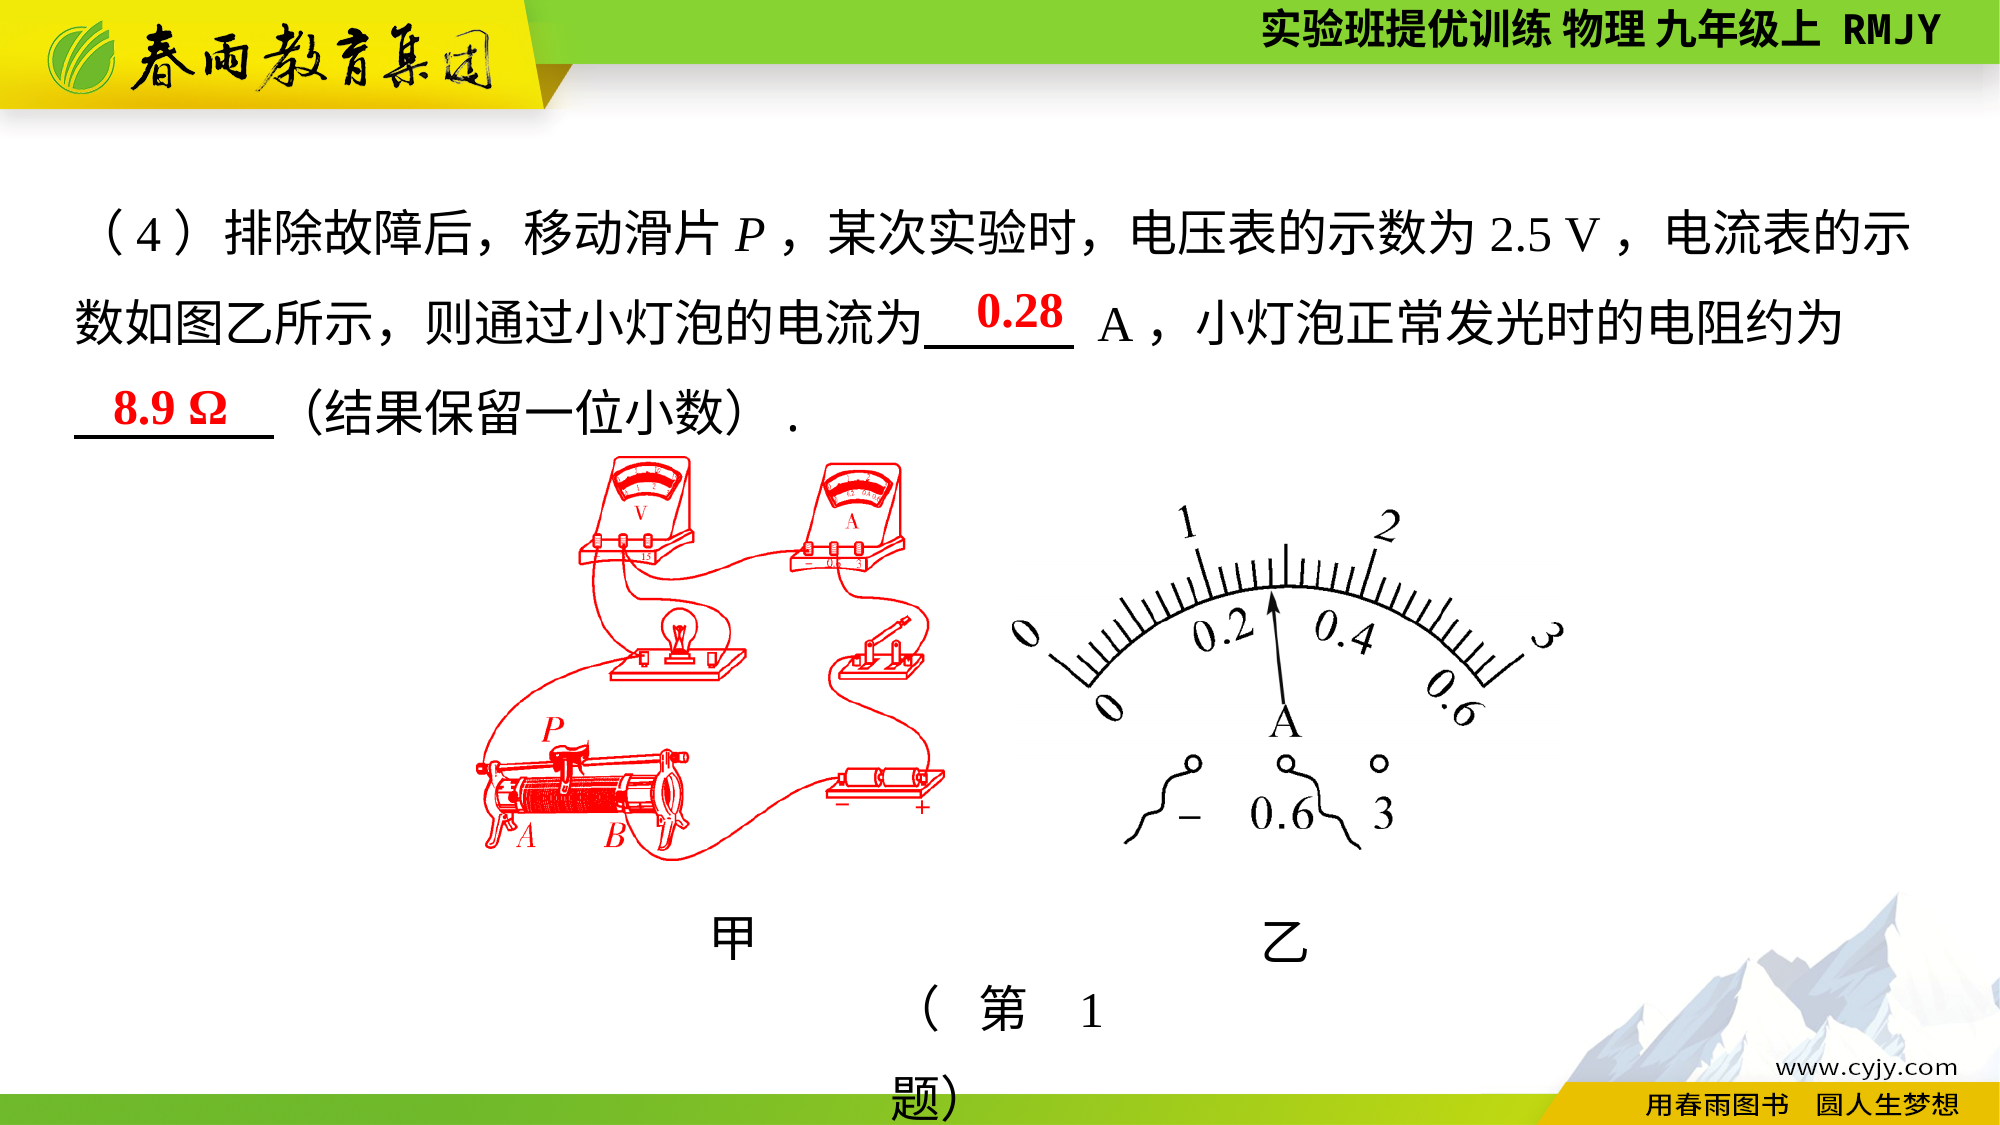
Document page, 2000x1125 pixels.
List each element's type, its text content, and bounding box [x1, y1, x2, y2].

text_box 0.28 [961, 270, 1141, 345]
text_box 乙 [1245, 879, 1326, 979]
text_box 8.9 Ω [98, 336, 243, 442]
list （4）排除故障后，移动滑片P，某次实验时，电压表的示数为2.5 V，电流表的示数如图乙所示，则通过小灯泡的电流为 A，小灯泡正常发光时的电阻约为 （结果保留一位小数）. [59, 163, 1944, 452]
picture [0, 0, 2000, 1125]
text_box 甲 [693, 871, 774, 974]
text_box （第1题） [876, 940, 1131, 1045]
